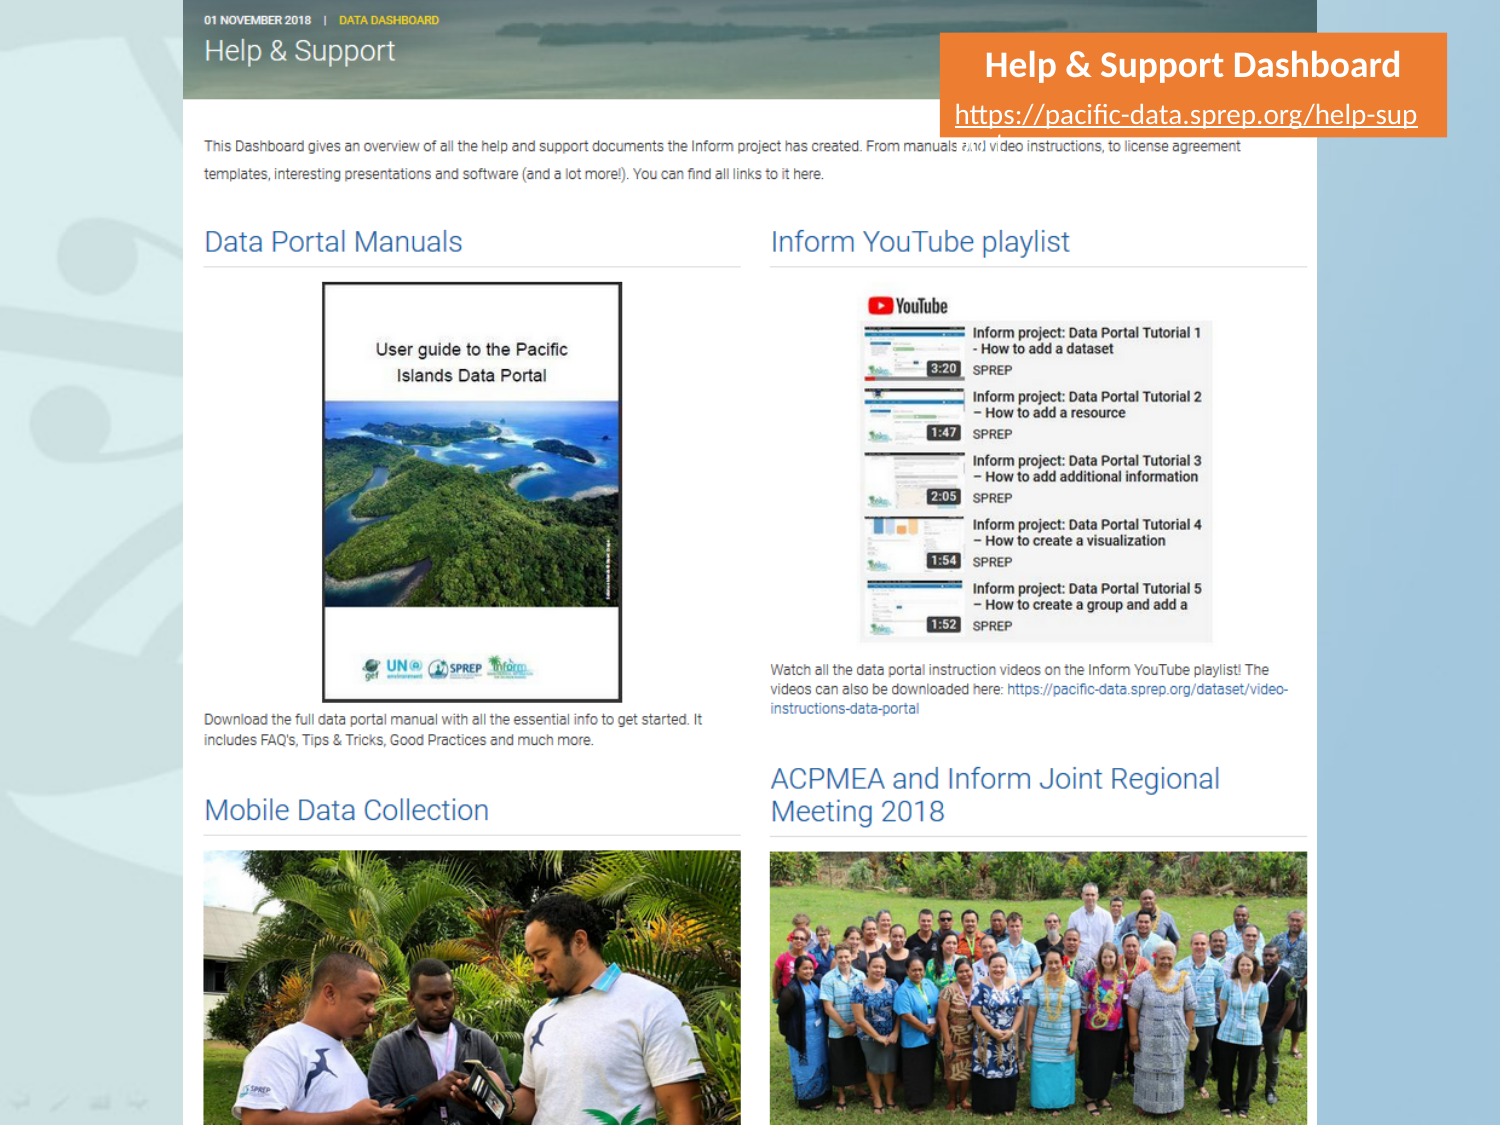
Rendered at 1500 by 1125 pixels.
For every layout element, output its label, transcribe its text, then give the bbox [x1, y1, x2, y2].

text_box Help & Support Dashboard https://pacific-data.sprep.org/help-support [1317, 32, 1448, 138]
picture [0, 0, 1500, 1125]
